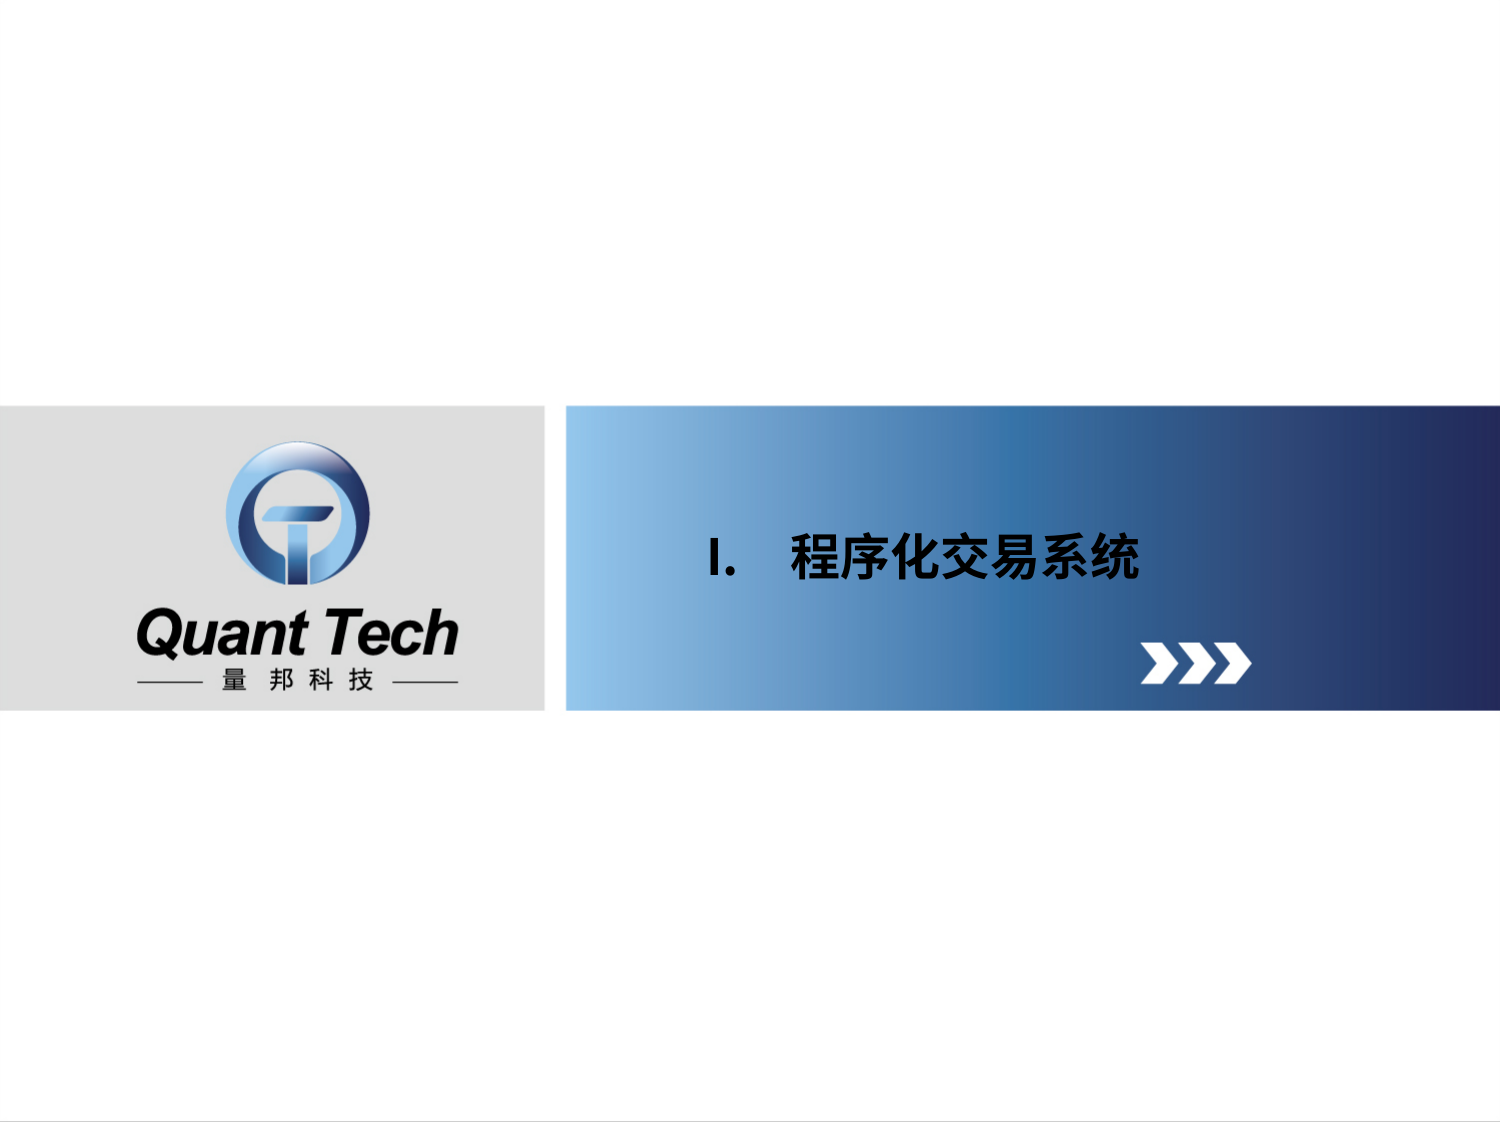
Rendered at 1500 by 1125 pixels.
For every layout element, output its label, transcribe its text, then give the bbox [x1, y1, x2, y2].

picture [0, 0, 1500, 1122]
title 程序化交易系统 [690, 517, 1365, 600]
